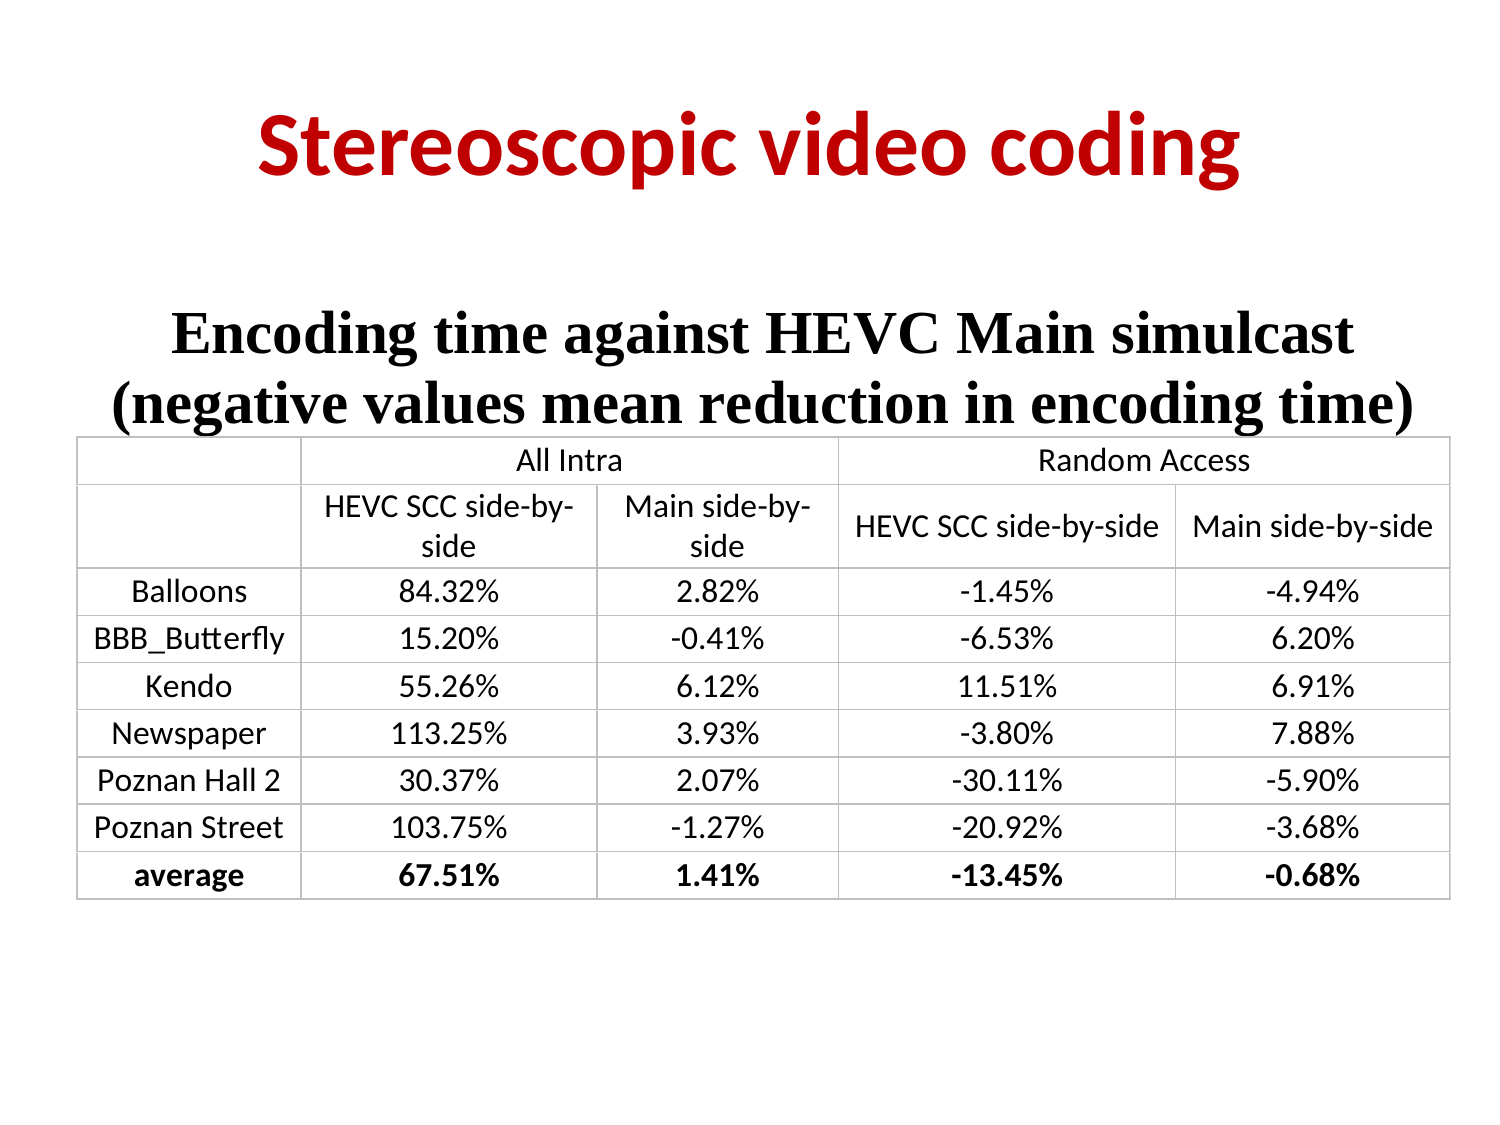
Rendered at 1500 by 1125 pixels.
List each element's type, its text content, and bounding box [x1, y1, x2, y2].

title Stereoscopic video coding [75, 45, 1425, 233]
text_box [76, 275, 1452, 1089]
